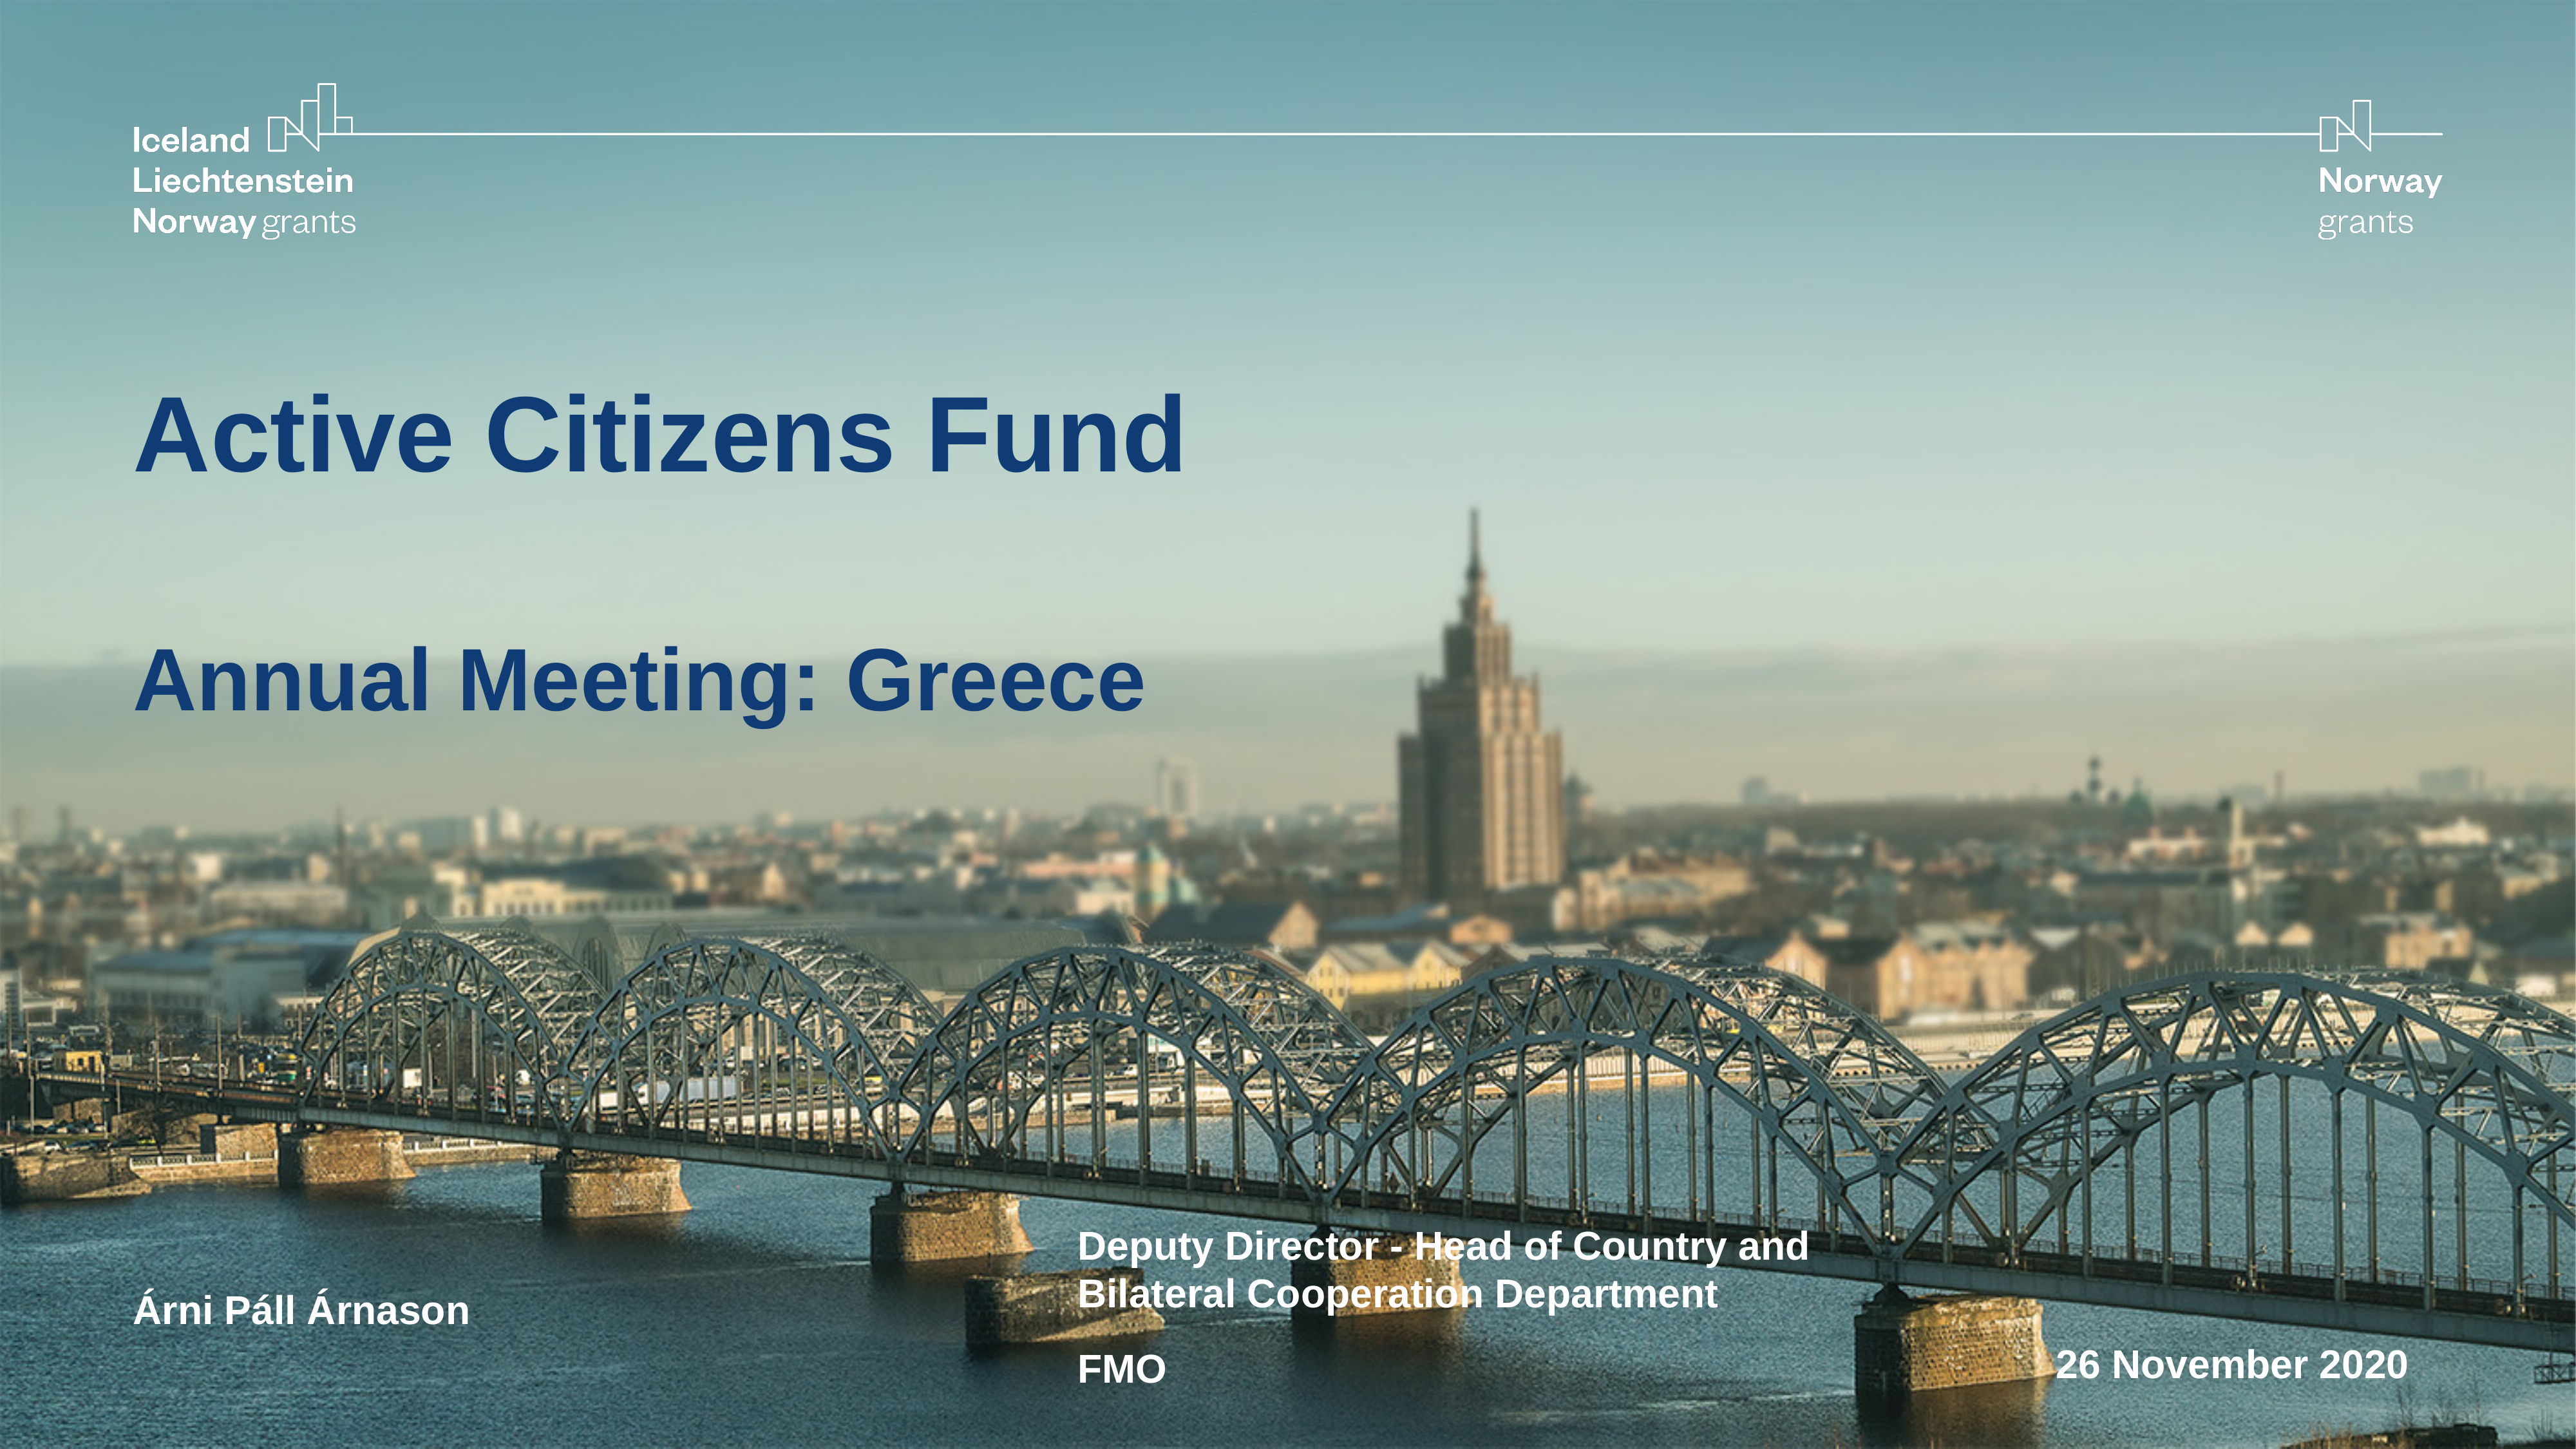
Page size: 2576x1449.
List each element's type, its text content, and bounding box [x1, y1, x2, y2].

picture [0, 0, 2576, 1449]
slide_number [2046, 1332, 2443, 1392]
list Deputy Director - Head of Country and Bilateral Cooperation Department [1077, 1162, 1864, 1392]
list Árni Páll Árnason [133, 1283, 579, 1333]
title Active Citizens Fund Annual Meeting: Greece [133, 363, 2070, 730]
list FMO [1077, 1342, 1793, 1391]
